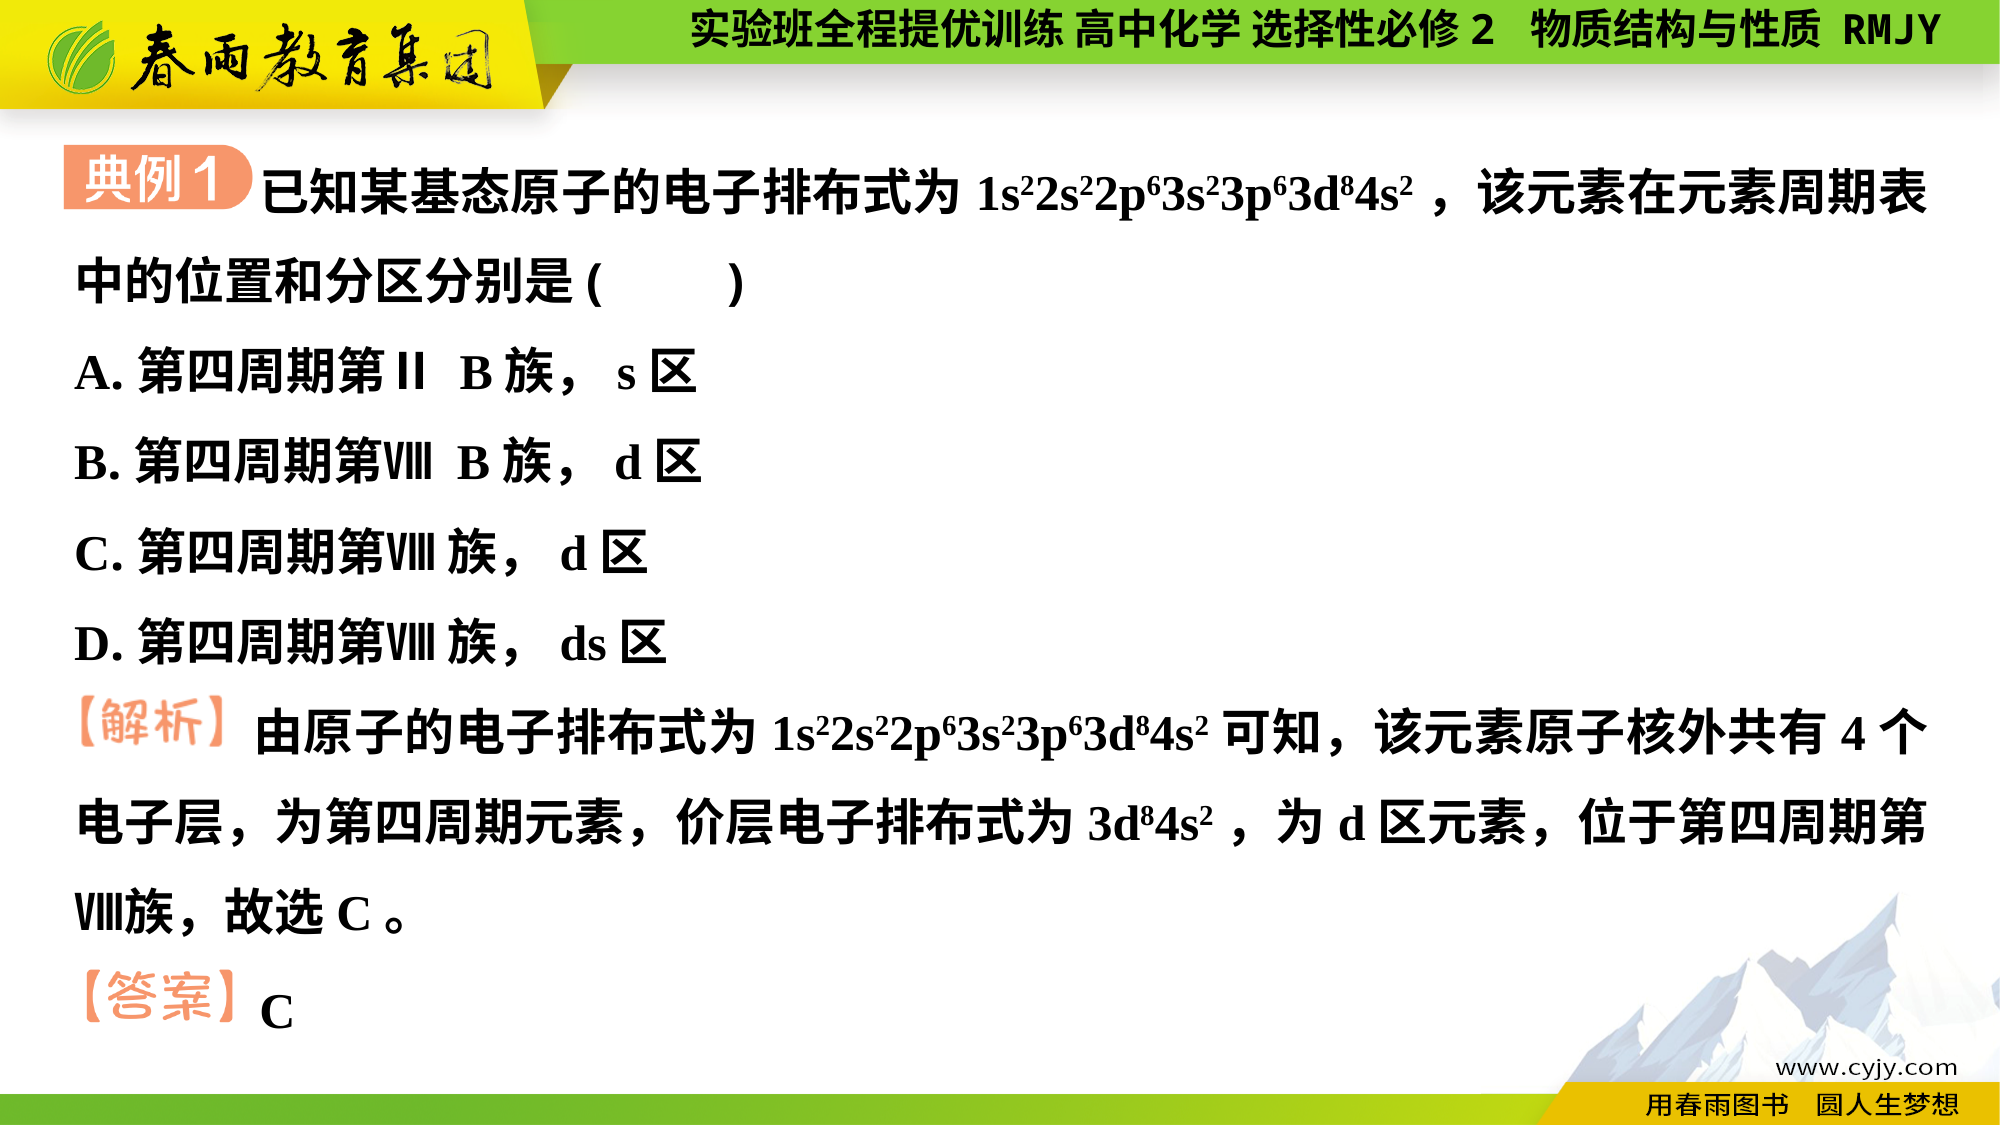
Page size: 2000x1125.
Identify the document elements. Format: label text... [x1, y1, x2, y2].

text_box C [244, 948, 1943, 1046]
text_box 由原子的电子排布式为1s22s22p63s23p63d84s2可知，该元素原子核外共有4个电子层，为第四周期元素，价层电子排布式为3d84s2，为d区元素，位于第四周期第Ⅷ族，故选C。 [59, 662, 1944, 948]
list 已知某基态原子的电子排布式为1s22s22p63s23p63d84s2，该元素在元素周期表中的位置和分区分别是( ) A.第四周期第Ⅱ B族，s区 B.第四周期第Ⅷ B族，d区 C.第四周期第Ⅷ 族，d区 D.第四周期第Ⅷ 族，ds区 [59, 122, 1944, 662]
picture [0, 0, 2000, 1125]
